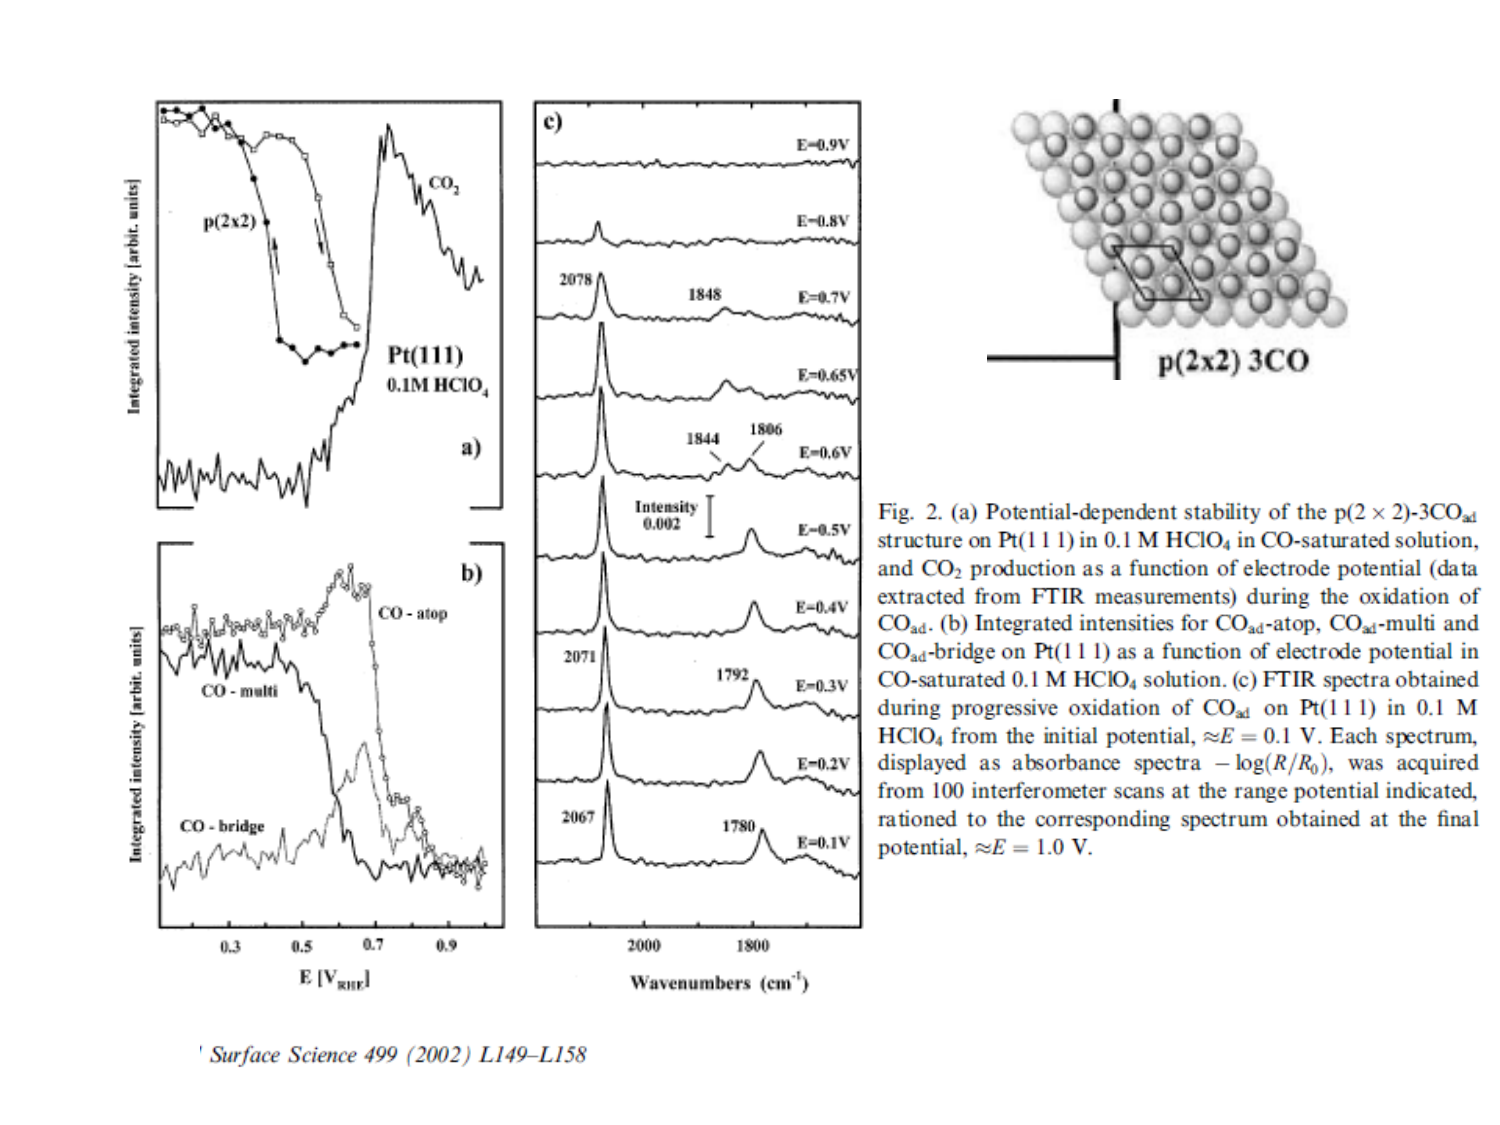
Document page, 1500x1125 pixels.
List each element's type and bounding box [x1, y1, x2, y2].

picture [199, 1037, 593, 1076]
picture [99, 87, 1500, 1003]
picture [987, 99, 1363, 381]
